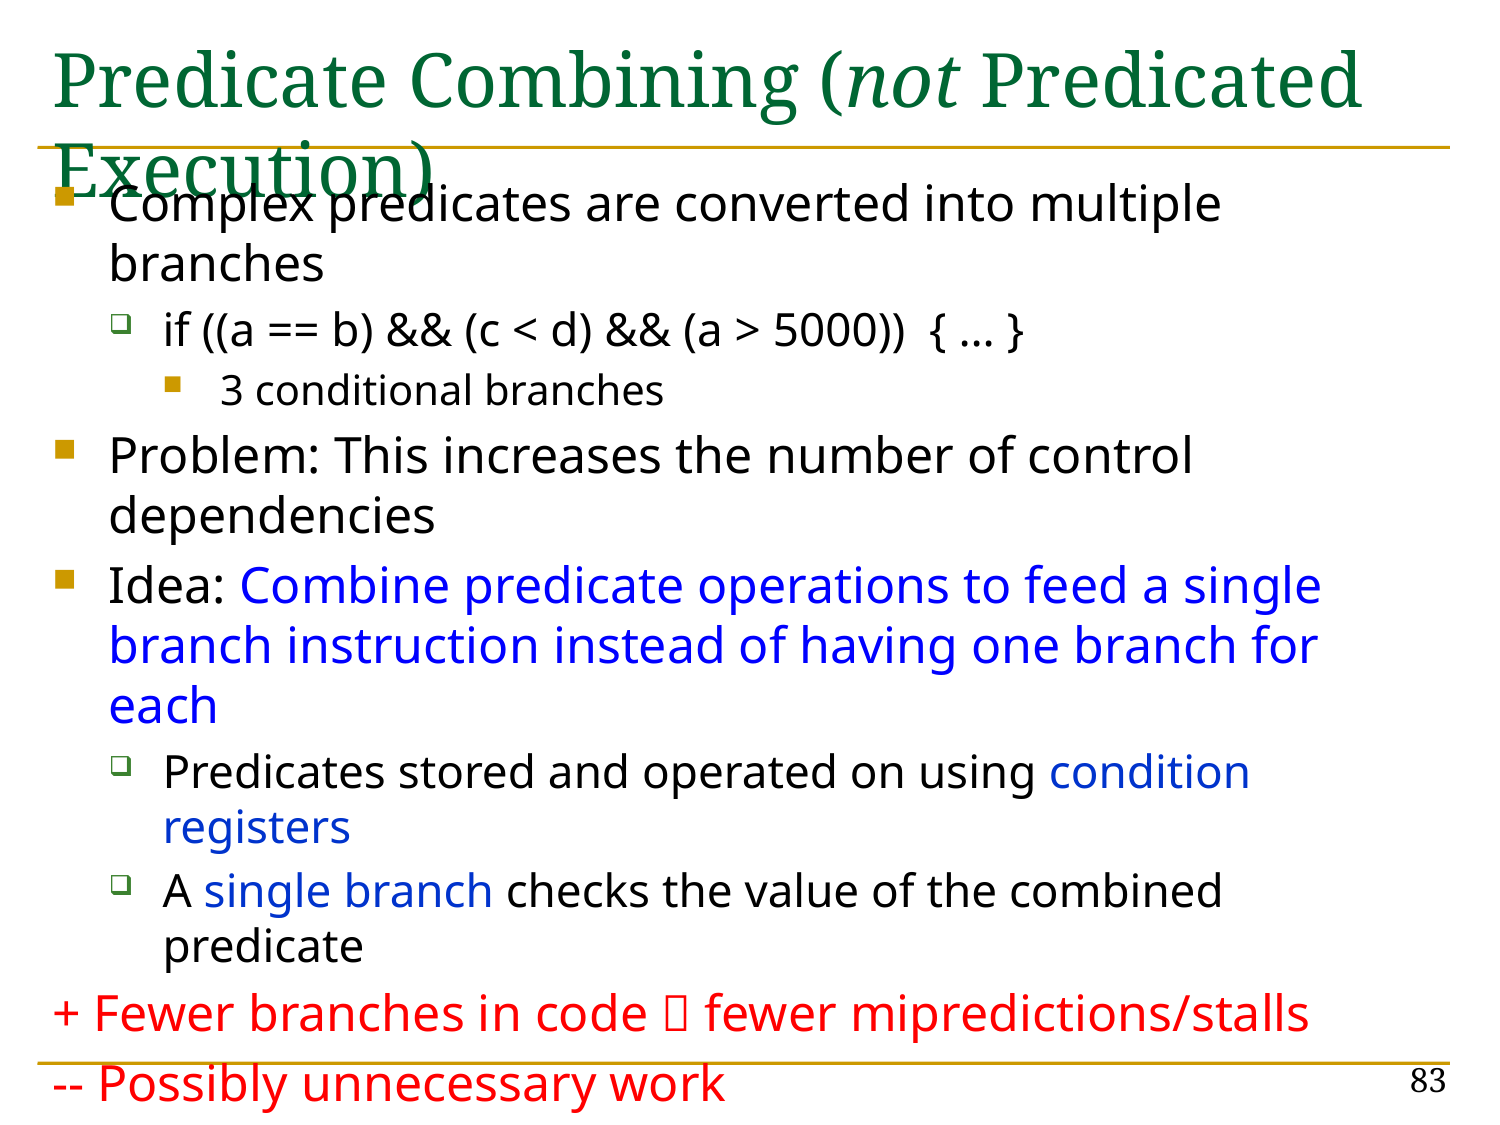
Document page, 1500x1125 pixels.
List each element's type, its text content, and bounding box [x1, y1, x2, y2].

slide_number 83 [1111, 1036, 1462, 1112]
title Predicate Combining (not Predicated Execution) [37, 24, 1488, 200]
list Complex predicates are converted into multiple branches if ((a == b) && (c < d) && (a > 5000)) { … } 3 conditional branches Problem: This increases the number of control dependencies Idea: Combine predicate operations to feed a single branch instruction instead of having one branch for each Predicates stored and operated on using condition registers A single branch checks the value of the combined predicate + Fewer branches in code  fewer mipredictions/stalls -- Possibly unnecessary work -- If the first predicate is false, no need to compute other predicates Condition registers exist in IBM RS6000 and the POWER architecture [37, 163, 1450, 1016]
